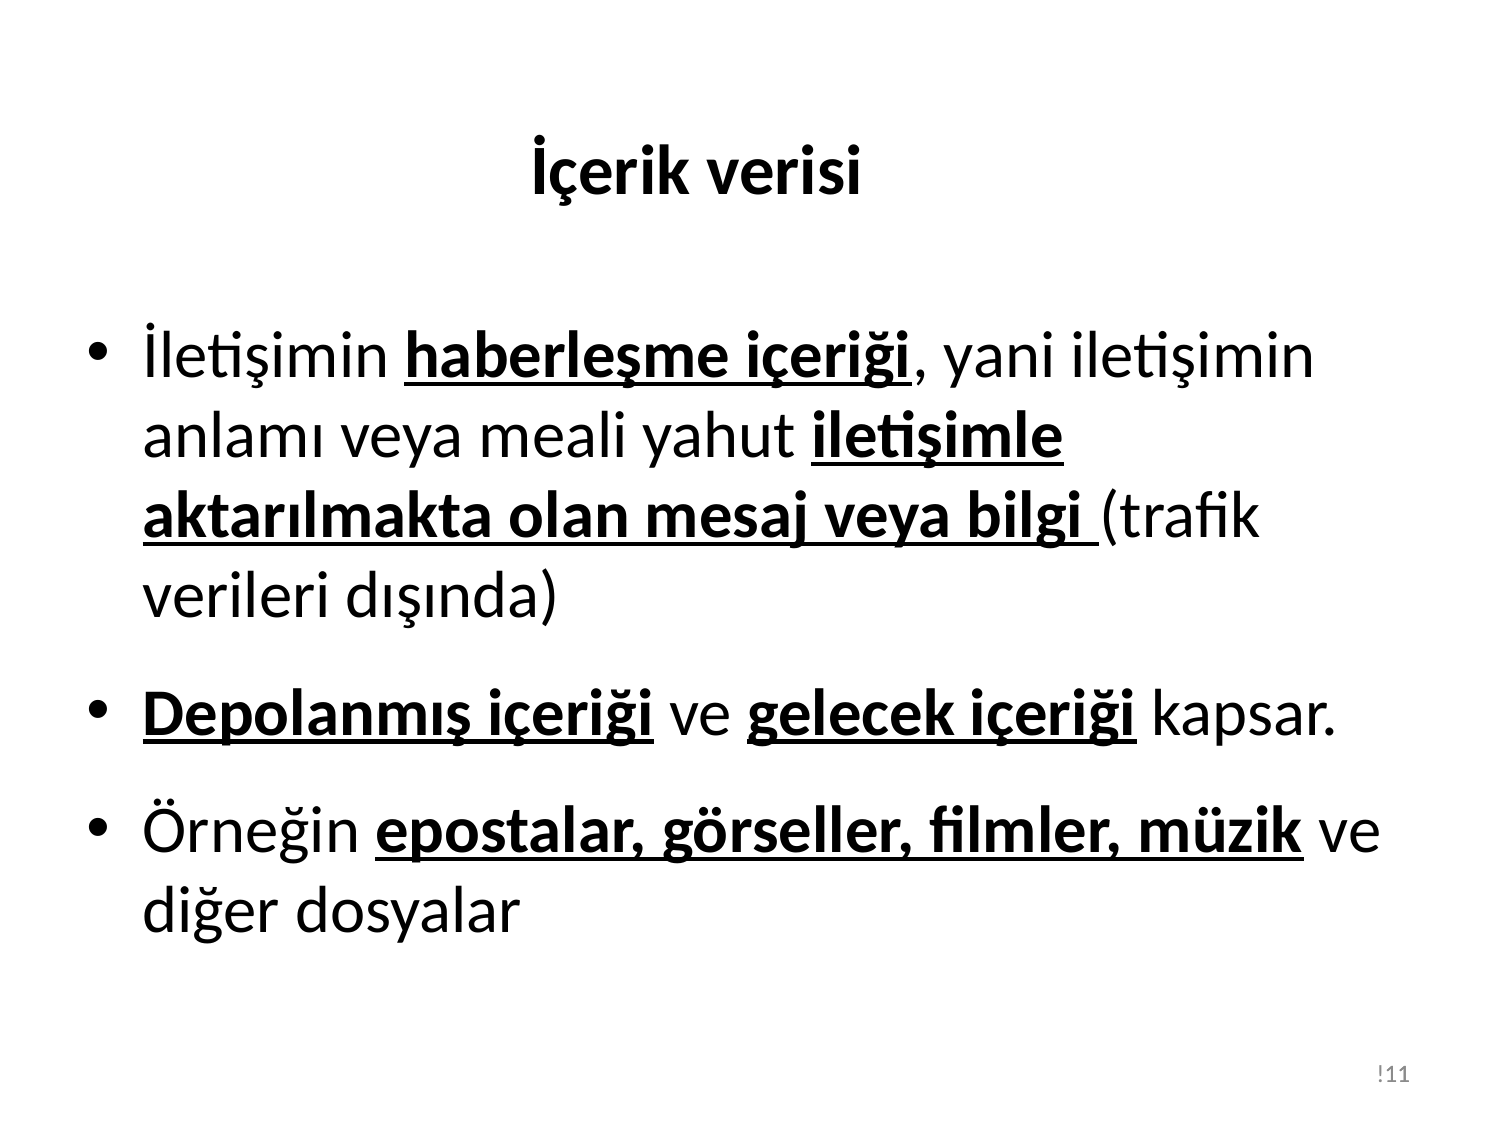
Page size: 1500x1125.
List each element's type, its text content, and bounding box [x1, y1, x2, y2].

text_box !11 [1074, 1042, 1425, 1103]
title İçerik verisi [85, 72, 1426, 261]
list İletişimin haberleşme içeriği, yani iletişimin anlamı veya meali yahut iletişimle aktarılmakta olan mesaj veya bilgi (trafik verileri dışında) Depolanmış içeriği ve gelecek içeriği kapsar. Örneğin epostalar, görseller, filmler, müzik ve diğer dosyalar [71, 302, 1440, 1031]
